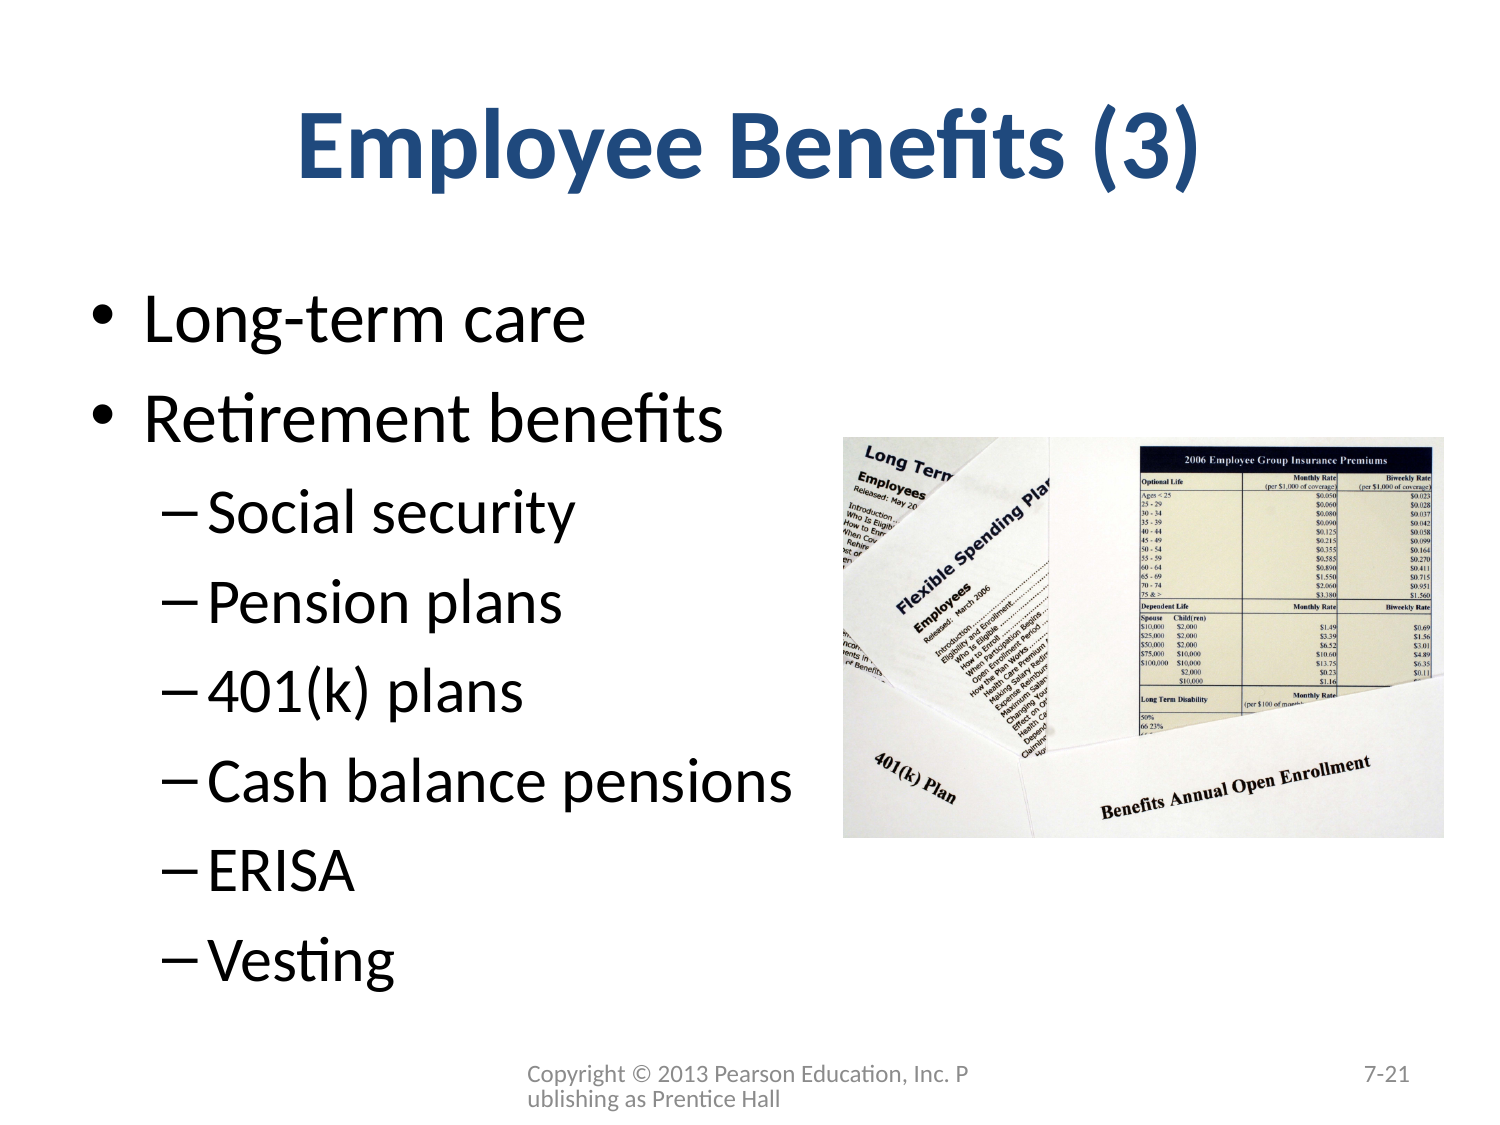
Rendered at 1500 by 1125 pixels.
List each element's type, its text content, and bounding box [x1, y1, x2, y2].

picture [843, 437, 1444, 838]
footer Copyright © 2013 Pearson Education, Inc. Publishing as Prentice Hall [512, 1042, 988, 1103]
list Long-term care Retirement benefits Social security Pension plans 401(k) plans Cash balance pensions ERISA Vesting [75, 262, 1363, 1005]
title Employee Benefits (3) [75, 45, 1425, 233]
slide_number 7-21 [1074, 1042, 1425, 1103]
